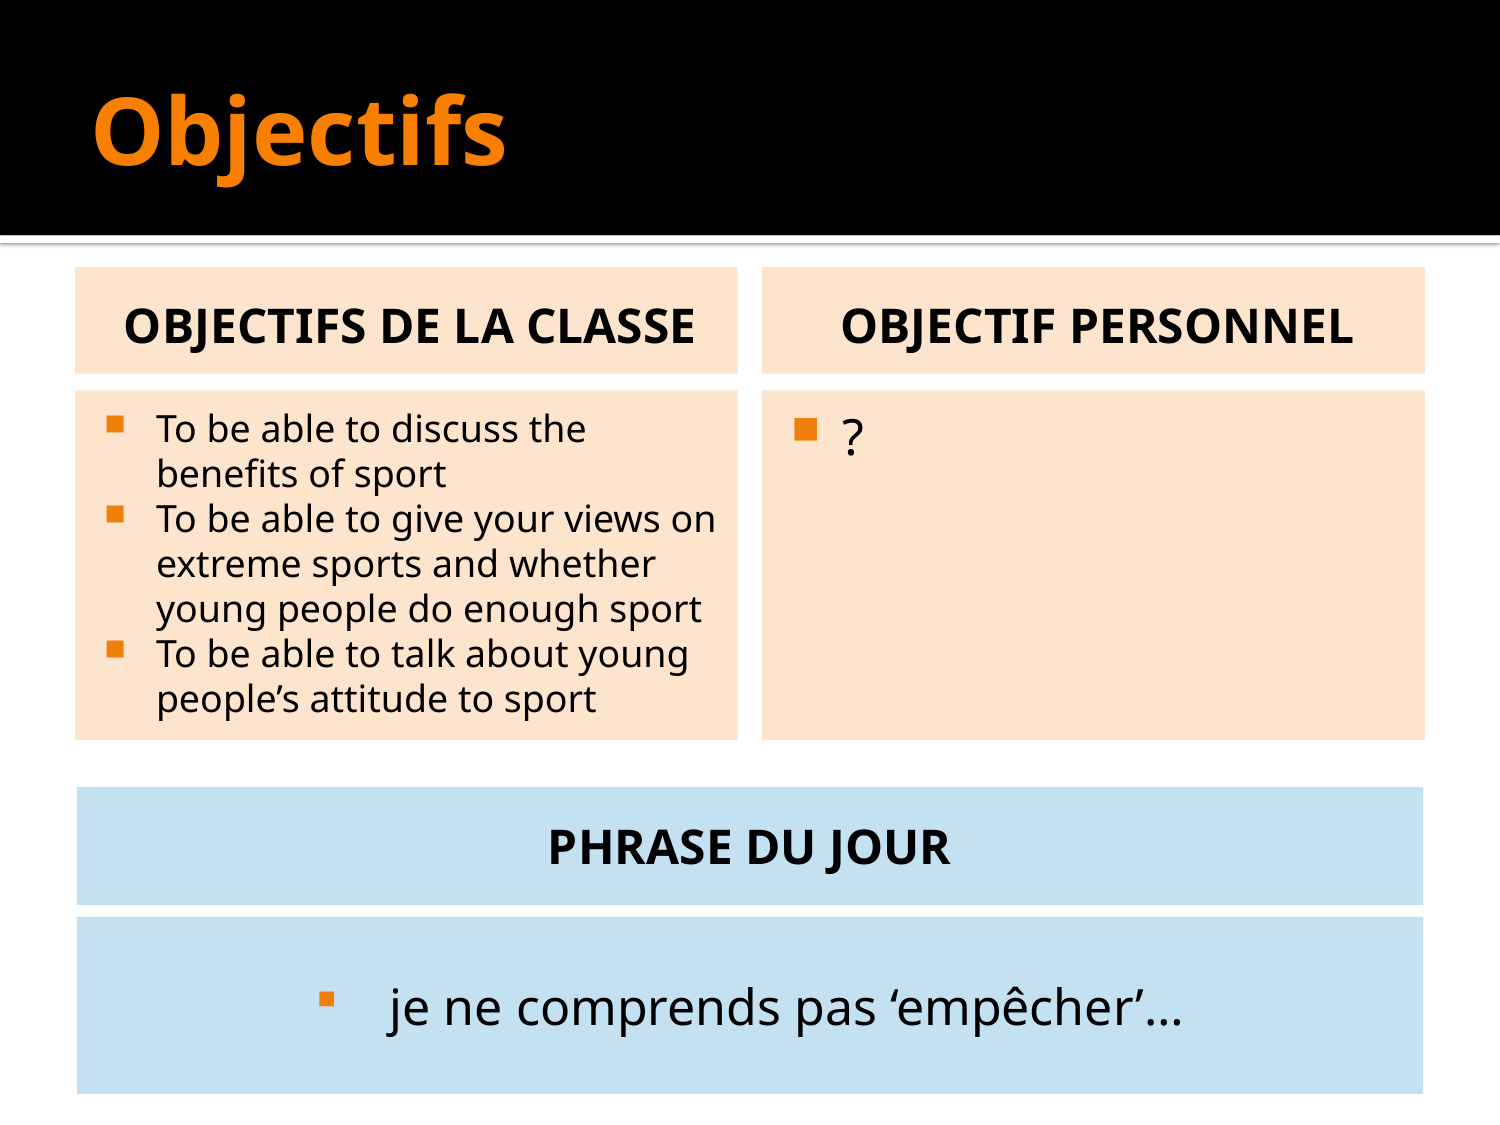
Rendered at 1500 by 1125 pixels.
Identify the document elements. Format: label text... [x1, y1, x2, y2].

title Objectifs [75, 24, 1425, 231]
text_box je ne comprends pas ‘empêcher’… [73, 913, 1427, 1098]
text_box PHRASE DU JOUR [73, 783, 1427, 909]
list ? [761, 390, 1426, 741]
list Objectifs de la classe [74, 266, 738, 374]
list Objectif personnel [761, 266, 1426, 374]
list To be able to discuss the benefits of sport To be able to give your views on extreme sports and whether young people do enough sport To be able to talk about young people’s attitude to sport [74, 390, 738, 741]
